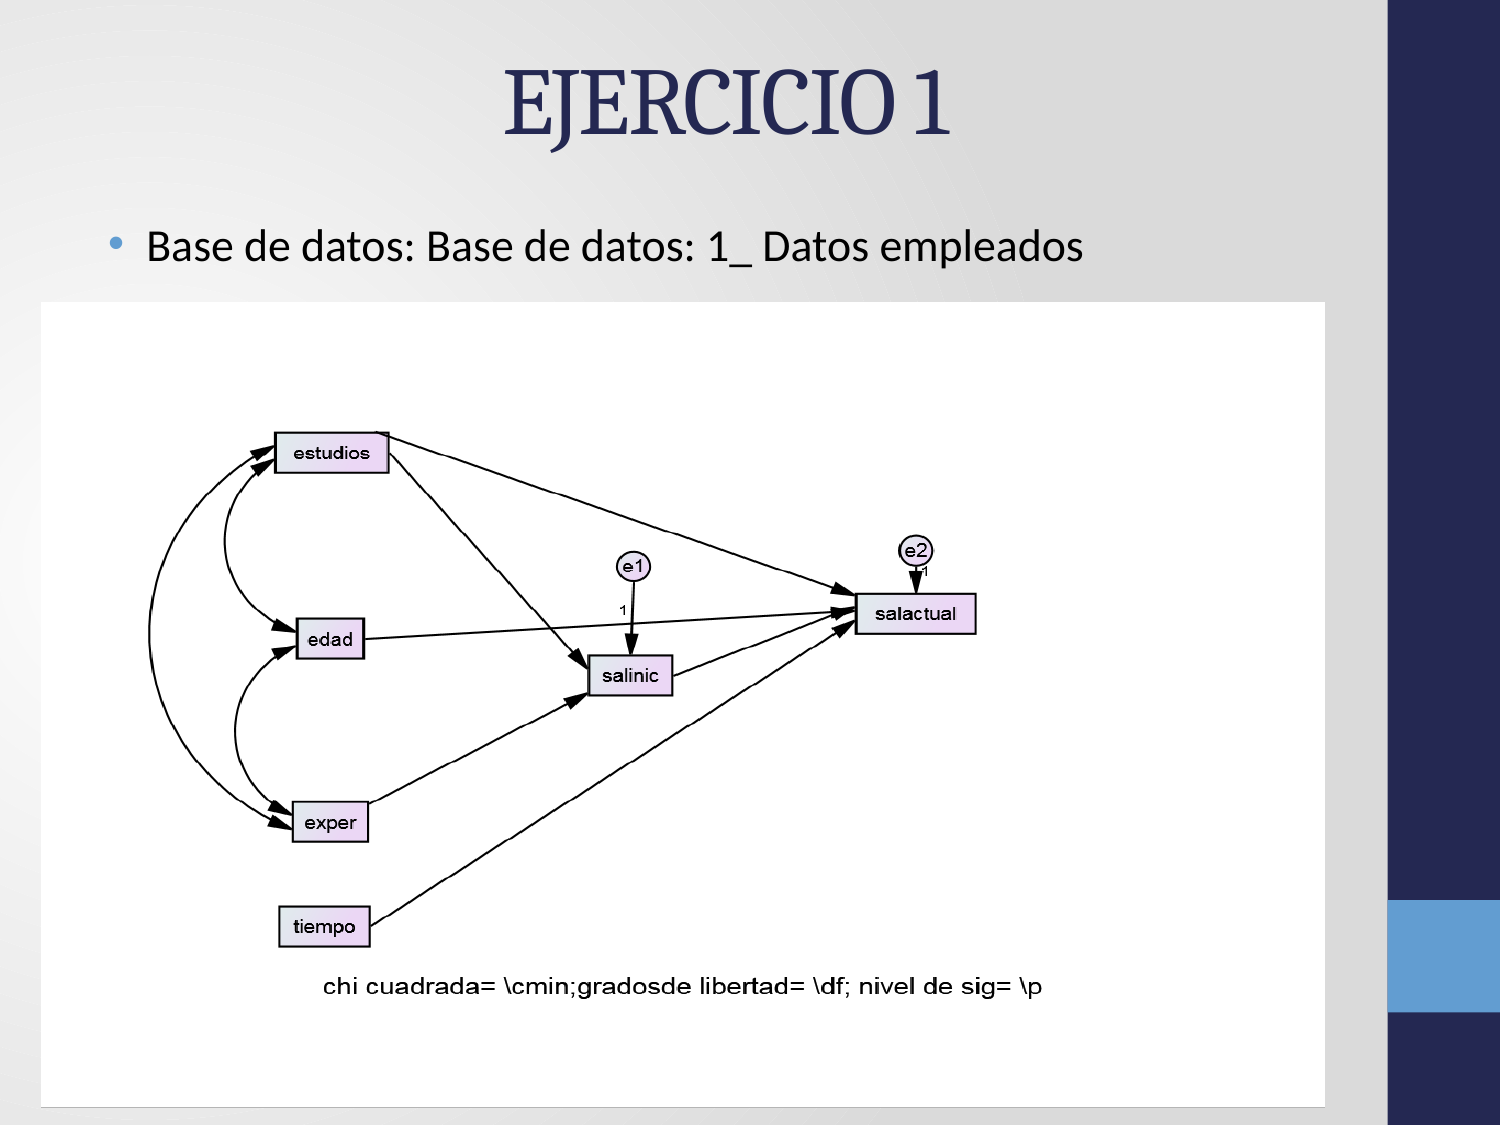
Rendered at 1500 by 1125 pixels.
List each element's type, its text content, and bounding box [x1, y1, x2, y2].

title EJERCICIO 1 [100, 2, 1351, 191]
list Base de datos: Base de datos: 1_ Datos empleados [75, 208, 1325, 296]
picture [40, 302, 1326, 1108]
